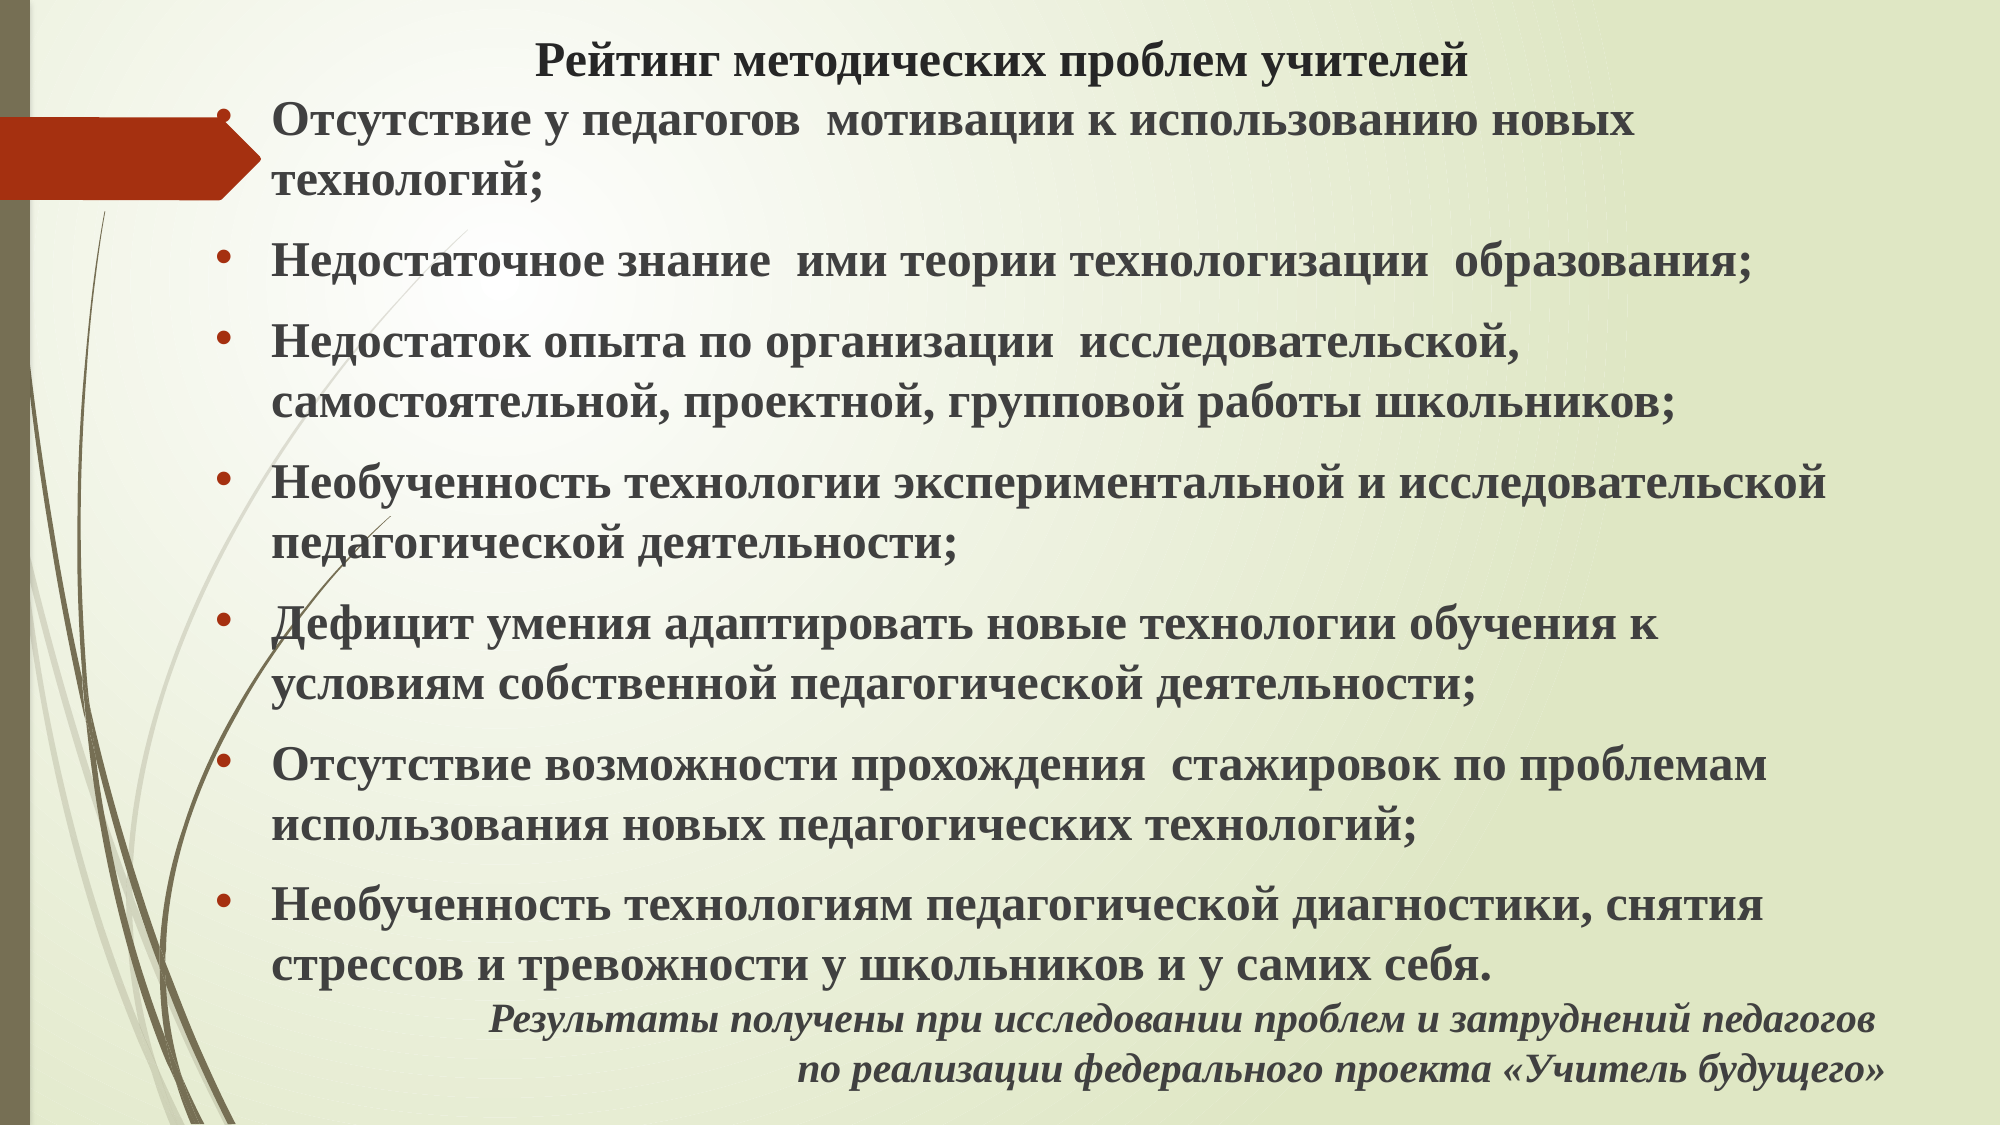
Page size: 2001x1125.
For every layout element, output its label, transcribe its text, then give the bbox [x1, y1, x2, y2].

list Отсутствие у педагогов мотивации к использованию новых технологий; Недостаточное знание ими теории технологизации образования; Недостаток опыта по организации исследовательской, самостоятельной, проектной, групповой работы школьников; Необученность технологии экспериментальной и исследовательской педагогической деятельности; Дефицит умения адаптировать новые технологии обучения к условиям собственной педагогической деятельности; Отсутствие возможности прохождения стажировок по проблемам использования новых педагогических технологий; Необученность технологиям педагогической диагностики, снятия стрессов и тревожности у школьников и у самих себя. Результаты получены при исследовании проблем и затруднений педагогов по реализации федерального проекта «Учитель будущего» [200, 78, 1903, 990]
title Рейтинг методических проблем учителей [384, 19, 1619, 78]
